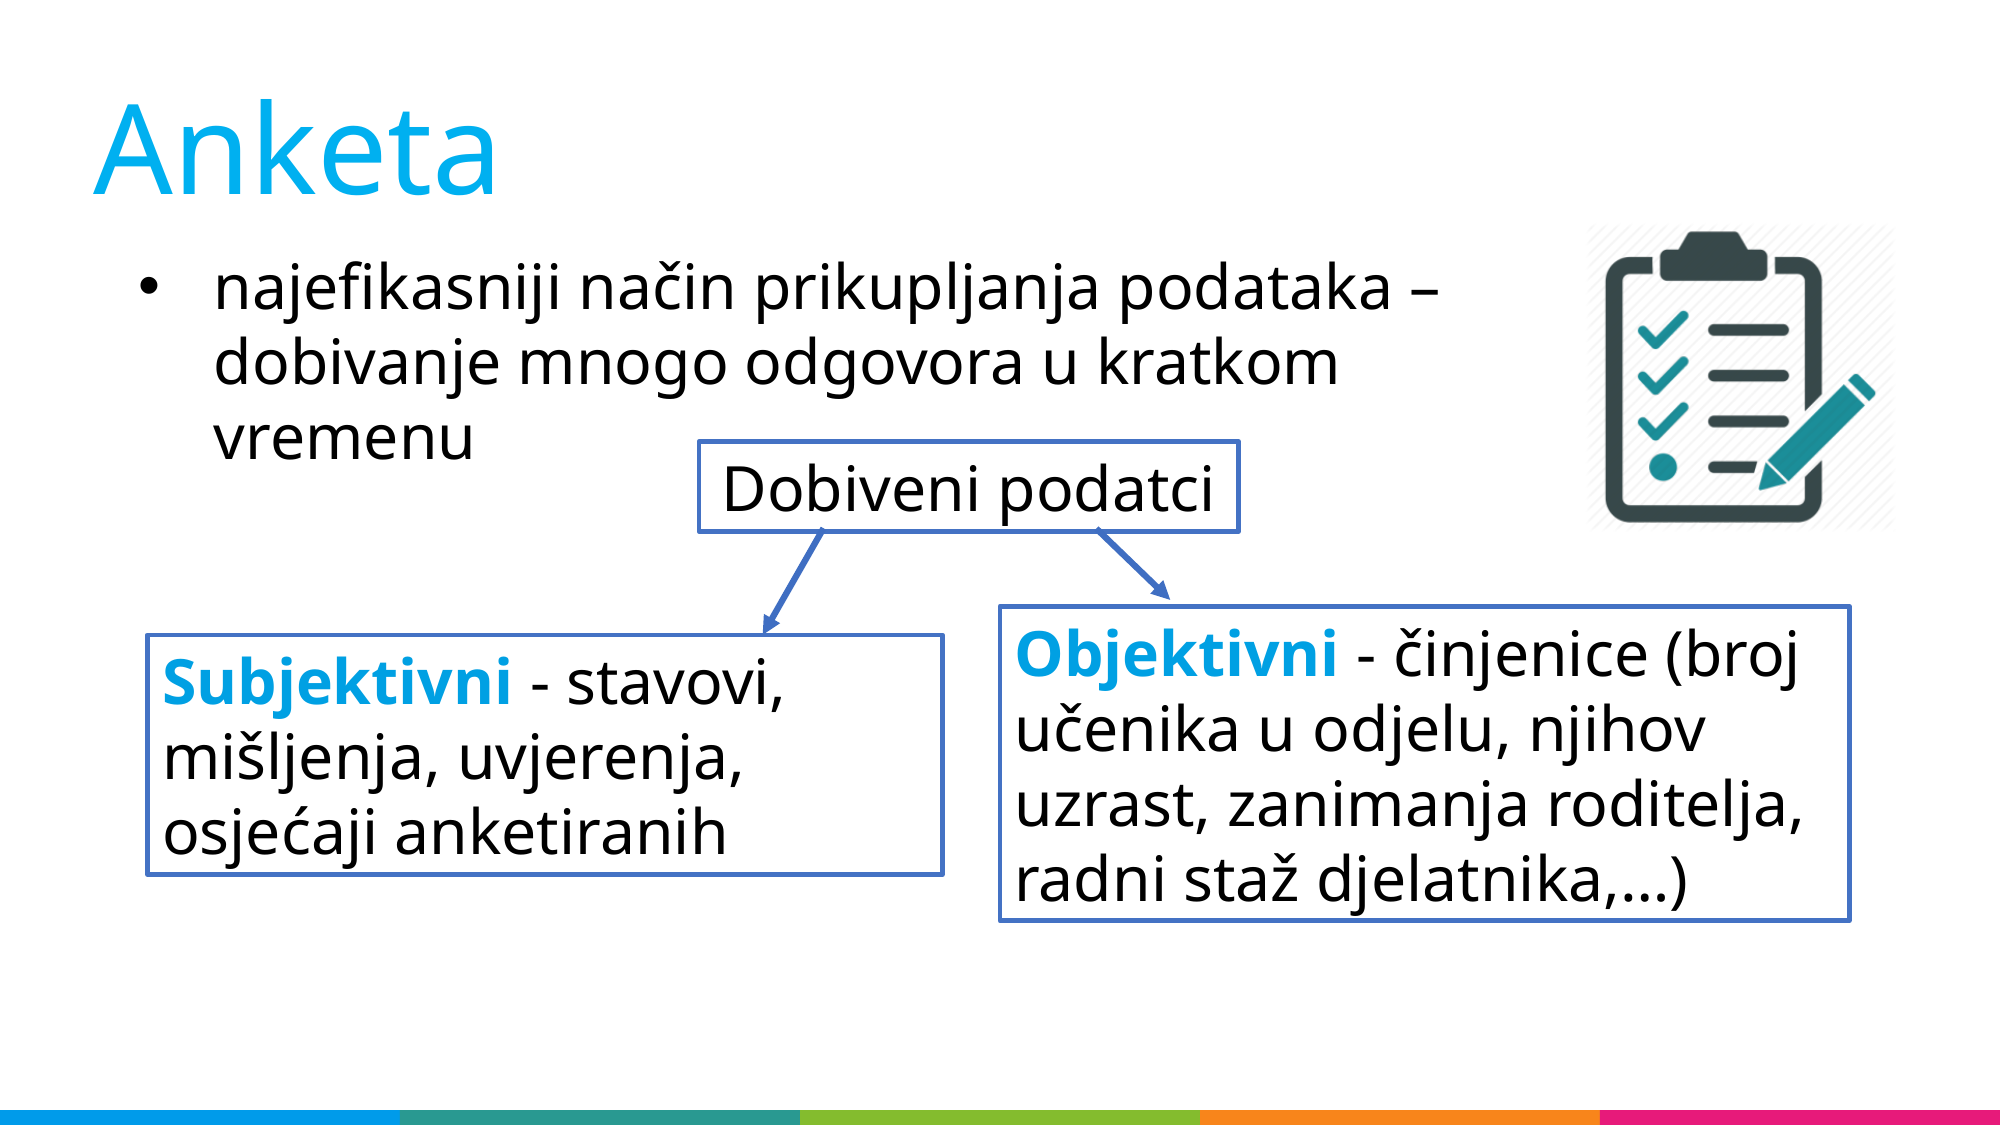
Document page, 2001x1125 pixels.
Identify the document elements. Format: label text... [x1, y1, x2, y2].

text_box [762, 528, 824, 636]
text_box najefikasniji način prikupljanja podataka – dobivanje mnogo odgovora u kratkom vremenu [124, 240, 1566, 386]
text_box Subjektivni - stavovi, mišljenja, uvjerenja, osjećaji anketiranih [145, 633, 944, 877]
text_box Dobiveni podatci [697, 440, 1241, 534]
text_box Anketa [78, 62, 1691, 245]
text_box Objektivni - činjenice (broj učenika u odjelu, njihov uzrast, zanimanja roditelja, radni staž djelatnika,…) [998, 604, 1851, 923]
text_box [1096, 528, 1171, 601]
picture [1585, 221, 1896, 532]
